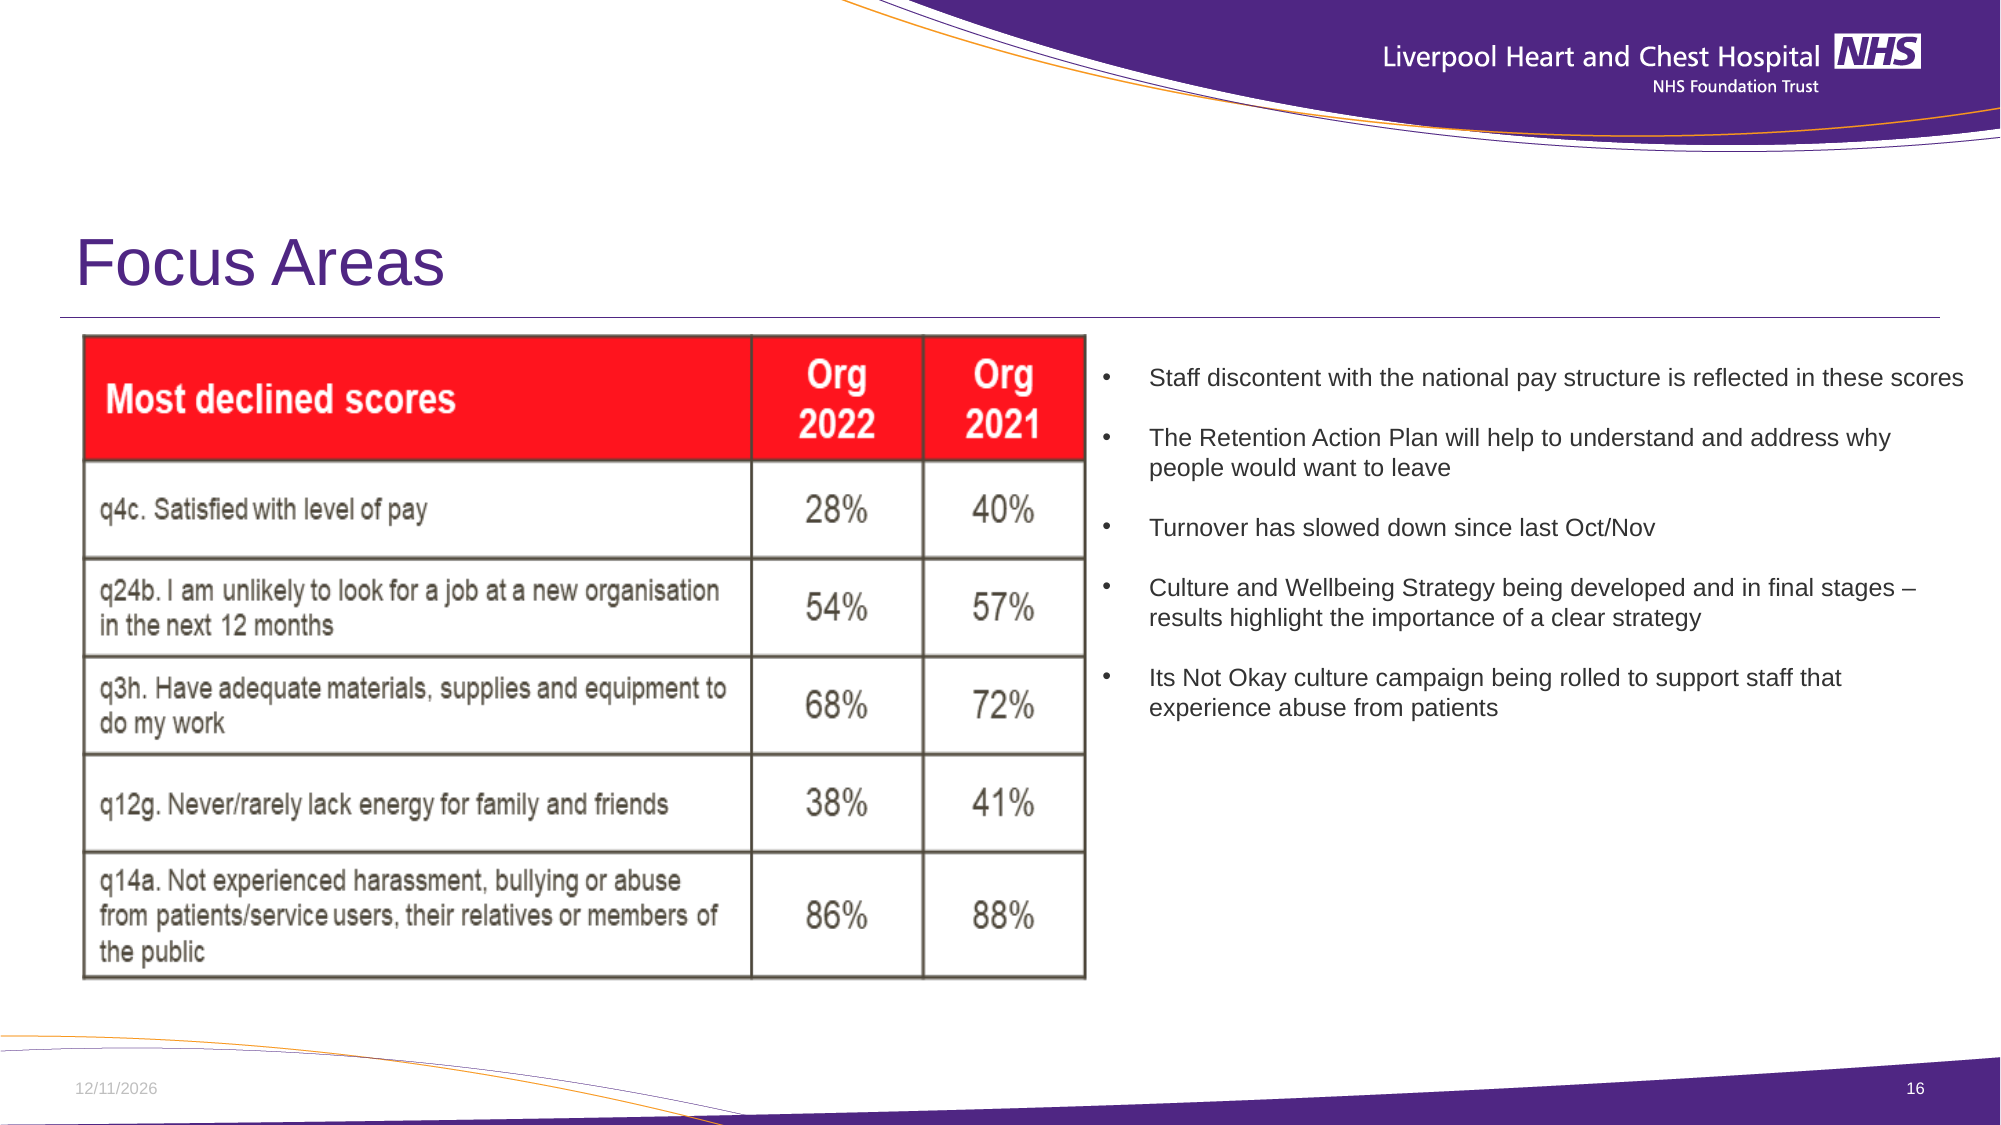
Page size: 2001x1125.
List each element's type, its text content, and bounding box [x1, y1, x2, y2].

title Focus Areas [60, 169, 1940, 308]
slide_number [60, 1058, 511, 1118]
slide_number 16 [1489, 1058, 1940, 1118]
text_box Staff discontent with the national pay structure is reflected in these scores The Retention Action Plan will help to understand and address why people would want to leave Turnover has slowed down since last Oct/Nov Culture and Wellbeing Strategy being developed and in final stages – results highlight the importance of a clear strategy Its Not Okay culture campaign being rolled to support staff that experience abuse from patients [1088, 354, 1985, 729]
picture [0, 0, 2001, 1125]
